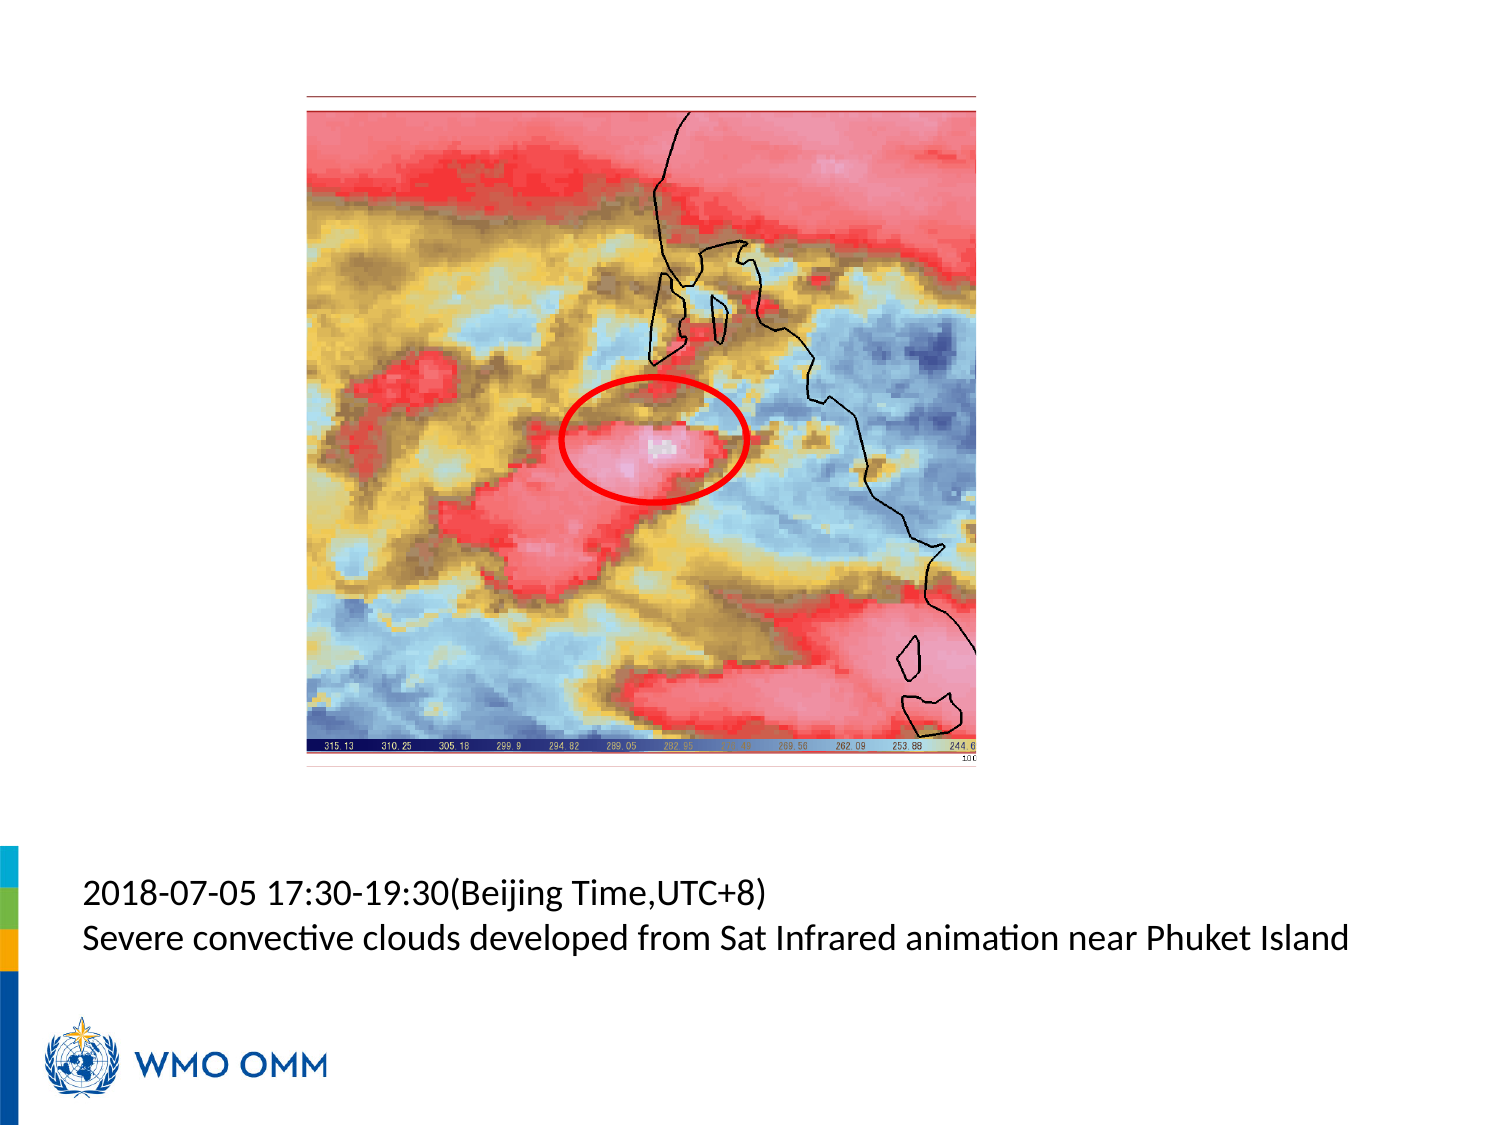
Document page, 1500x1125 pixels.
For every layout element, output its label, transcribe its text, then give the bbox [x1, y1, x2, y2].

picture [0, 845, 327, 1125]
picture [306, 96, 977, 767]
title 2018-07-05 17:30-19:30(Beijing Time,UTC+8) Severe convective clouds developed from Sat Infrared animation near Phuket Island [67, 818, 1418, 1007]
